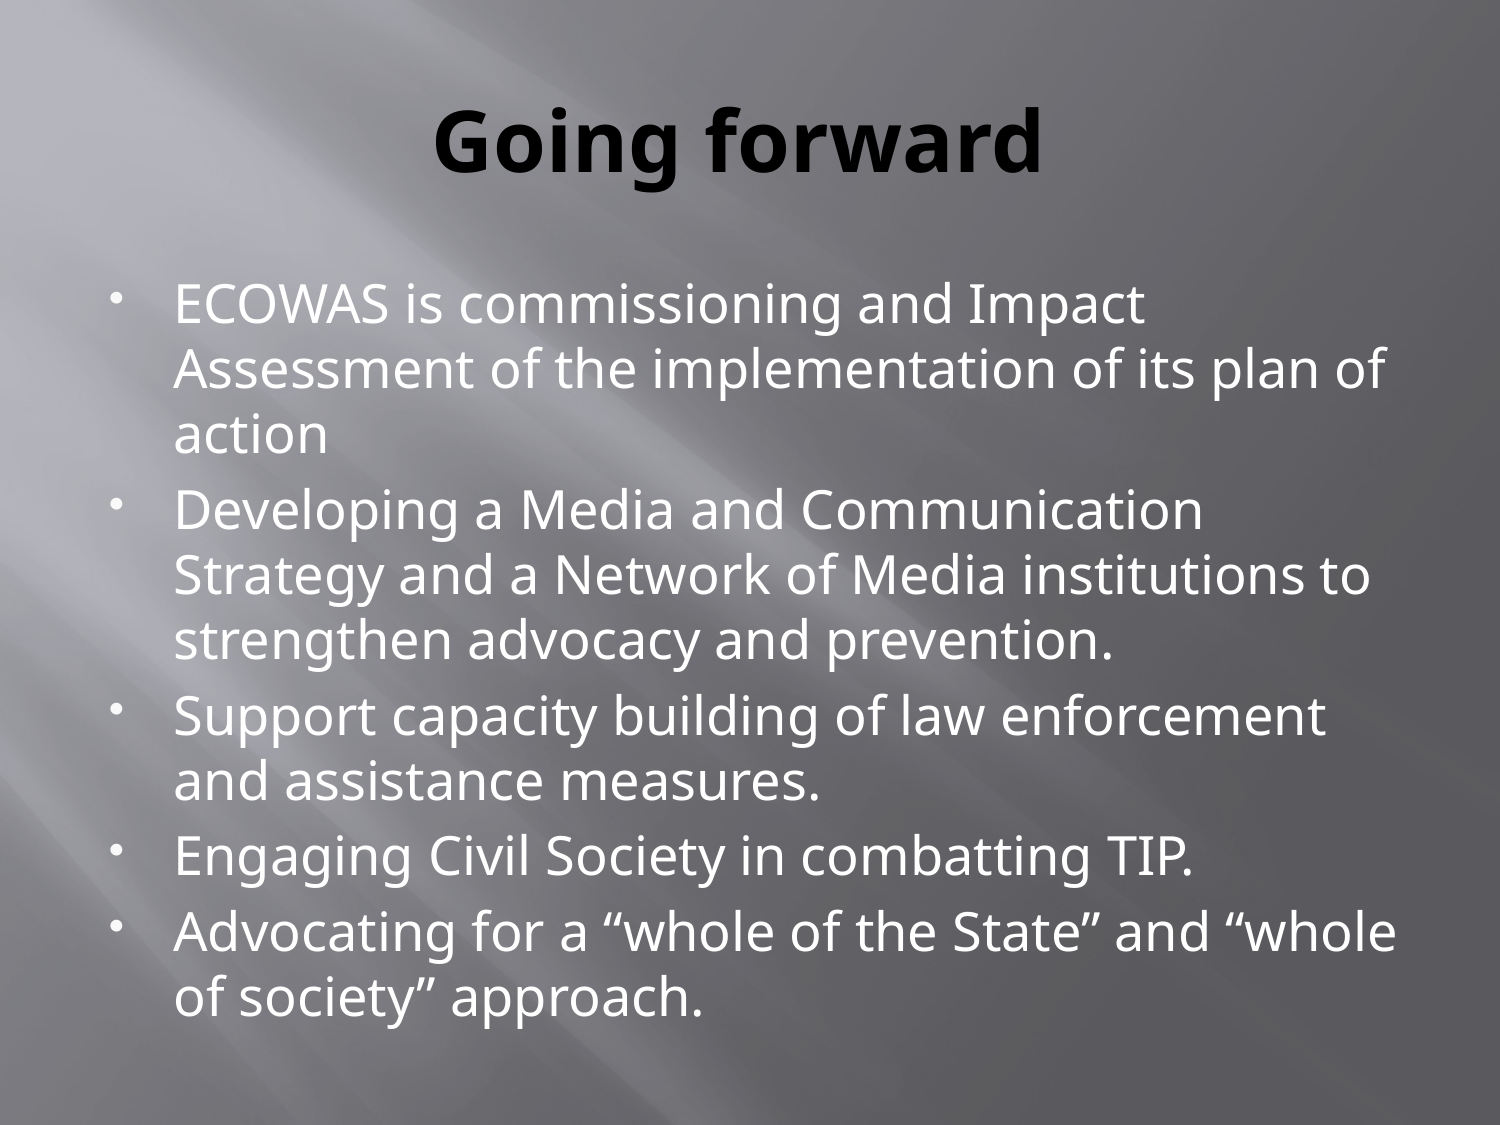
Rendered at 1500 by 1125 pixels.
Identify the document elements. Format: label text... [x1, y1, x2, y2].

title Going forward [75, 45, 1425, 233]
list ECOWAS is commissioning and Impact Assessment of the implementation of its plan of action Developing a Media and Communication Strategy and a Network of Media institutions to strengthen advocacy and prevention. Support capacity building of law enforcement and assistance measures. Engaging Civil Society in combatting TIP. Advocating for a “whole of the State” and “whole of society” approach. [75, 262, 1425, 1035]
